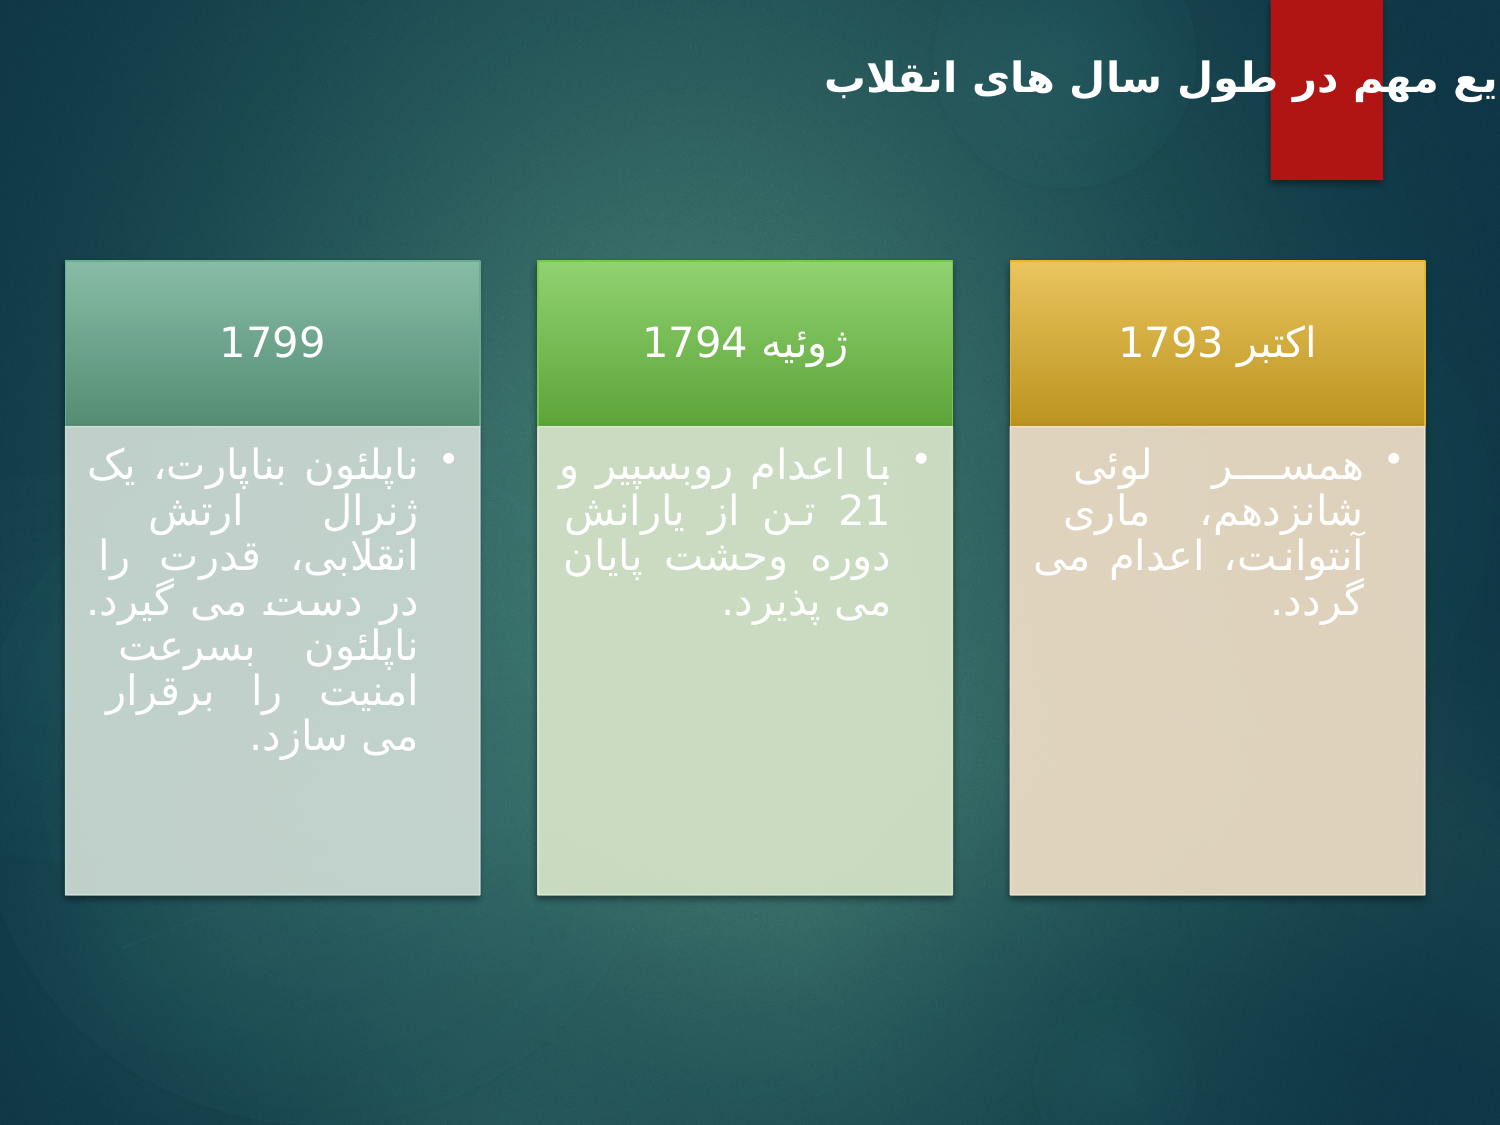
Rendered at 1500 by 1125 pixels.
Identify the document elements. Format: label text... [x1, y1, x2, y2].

text_box وقایع مهم در طول سال های انقلاب [809, 40, 1500, 109]
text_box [64, 244, 1426, 912]
